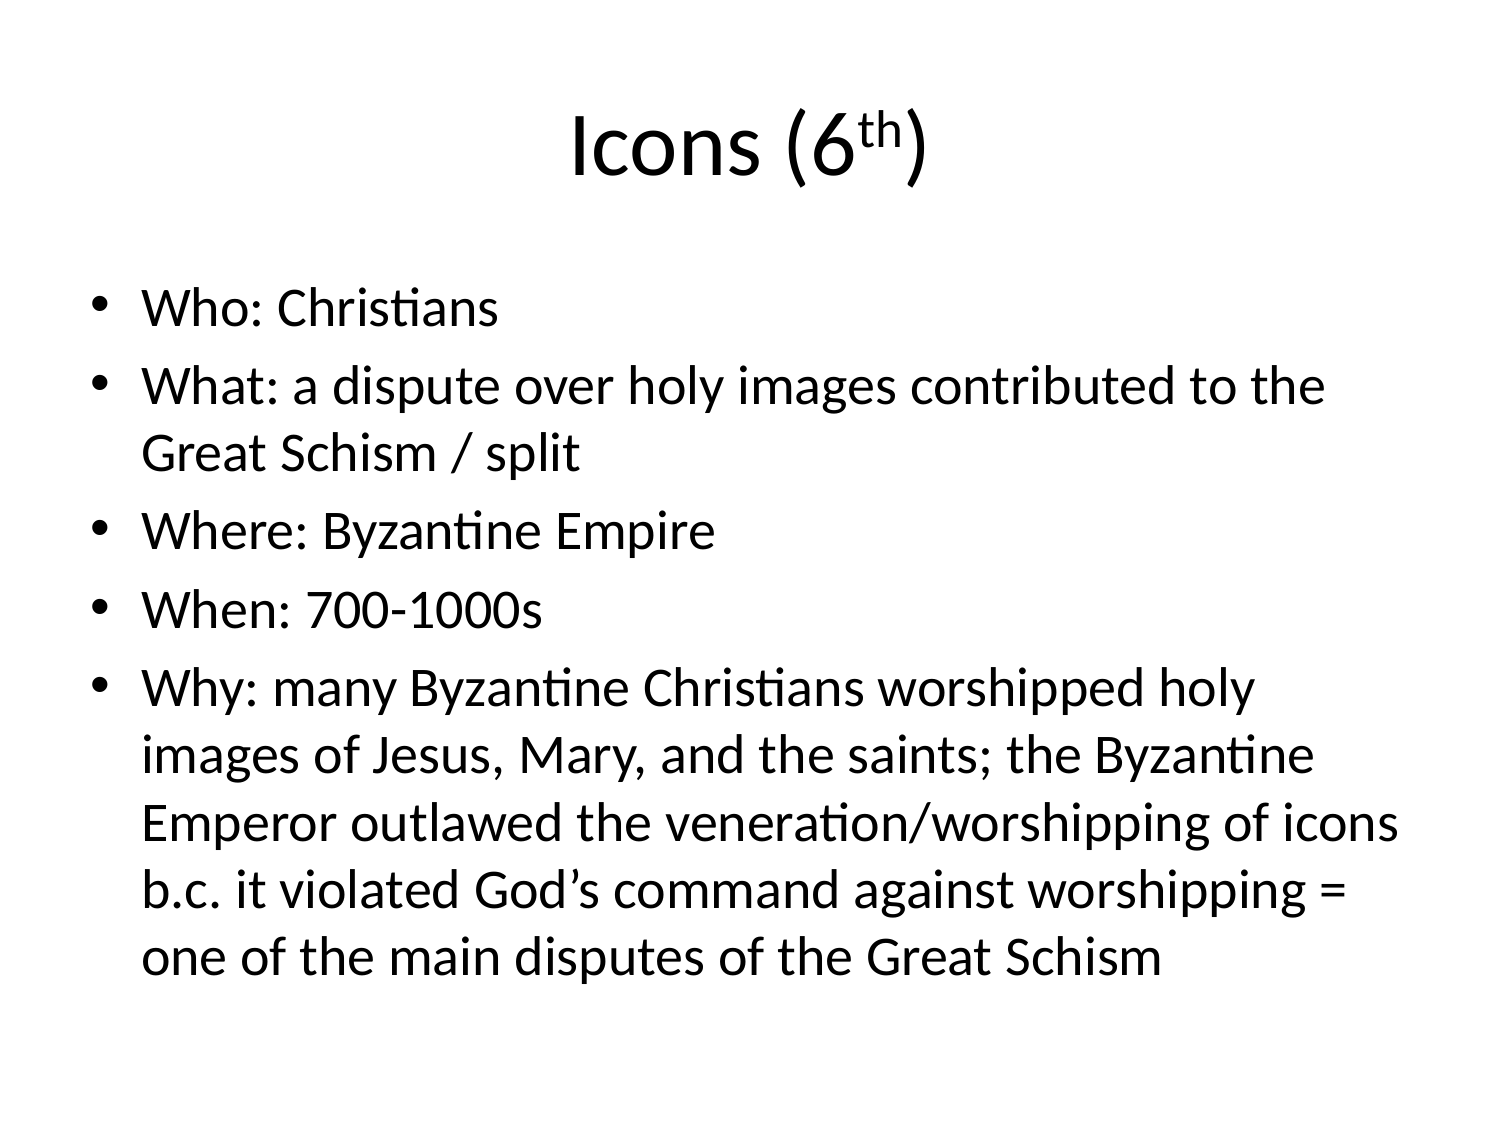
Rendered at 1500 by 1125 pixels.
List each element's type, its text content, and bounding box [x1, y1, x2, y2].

list Who: Christians What: a dispute over holy images contributed to the Great Schism / split Where: Byzantine Empire When: 700-1000s Why: many Byzantine Christians worshipped holy images of Jesus, Mary, and the saints; the Byzantine Emperor outlawed the veneration/worshipping of icons b.c. it violated God’s command against worshipping = one of the main disputes of the Great Schism [75, 262, 1425, 1005]
title Icons (6th) [75, 45, 1425, 233]
